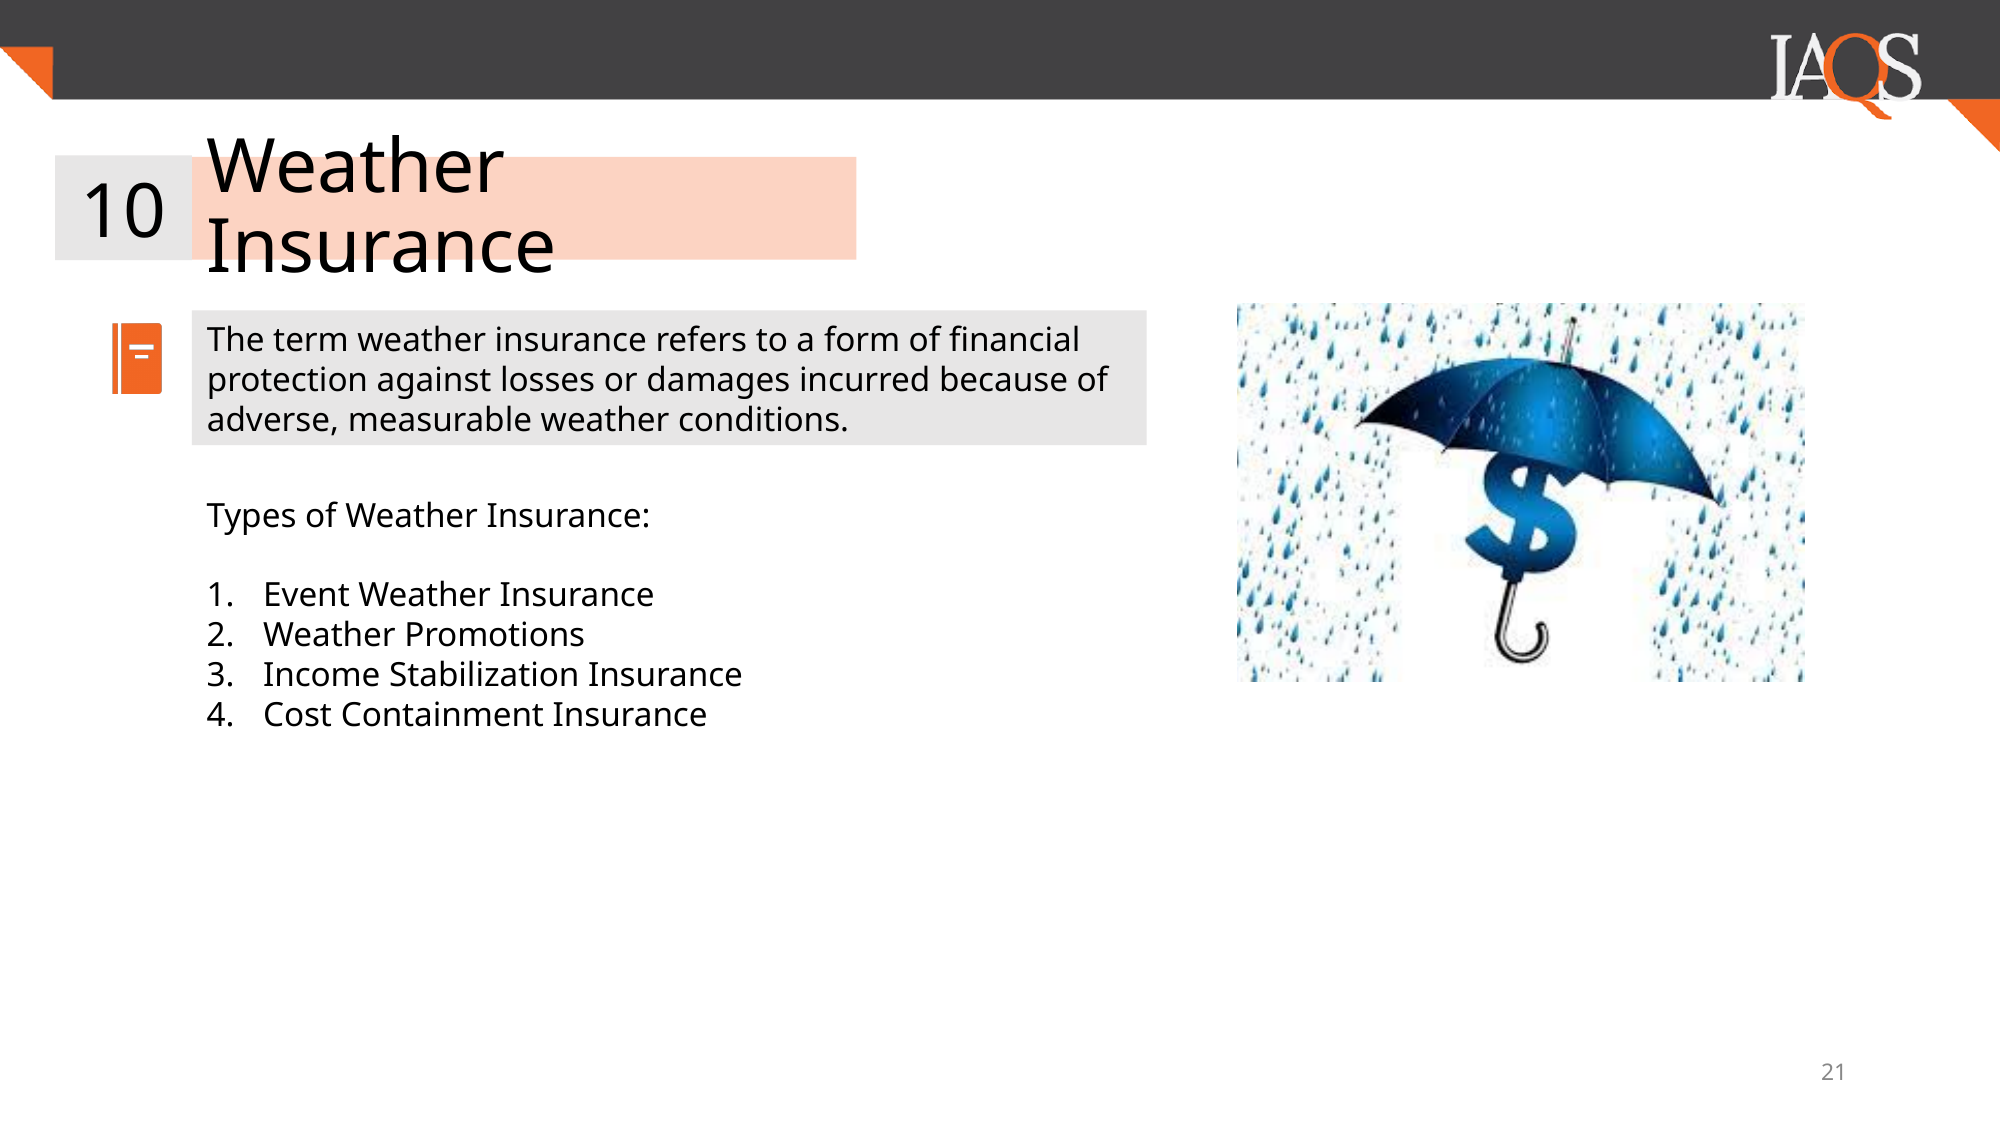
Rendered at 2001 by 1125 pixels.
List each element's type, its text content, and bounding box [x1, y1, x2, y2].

slide_number ‹#› [1412, 1042, 1863, 1103]
picture [0, 0, 2000, 152]
text_box The term weather insurance refers to a form of financial protection against losses or damages incurred because of adverse, measurable weather conditions. [191, 310, 1147, 446]
text_box 10 [55, 155, 192, 261]
picture [94, 316, 179, 401]
title Weather Insurance [192, 156, 857, 260]
text_box Types of Weather Insurance: Event Weather Insurance Weather Promotions Income Stabilization Insurance Cost Containment Insurance [191, 486, 929, 741]
picture [1237, 303, 1805, 682]
